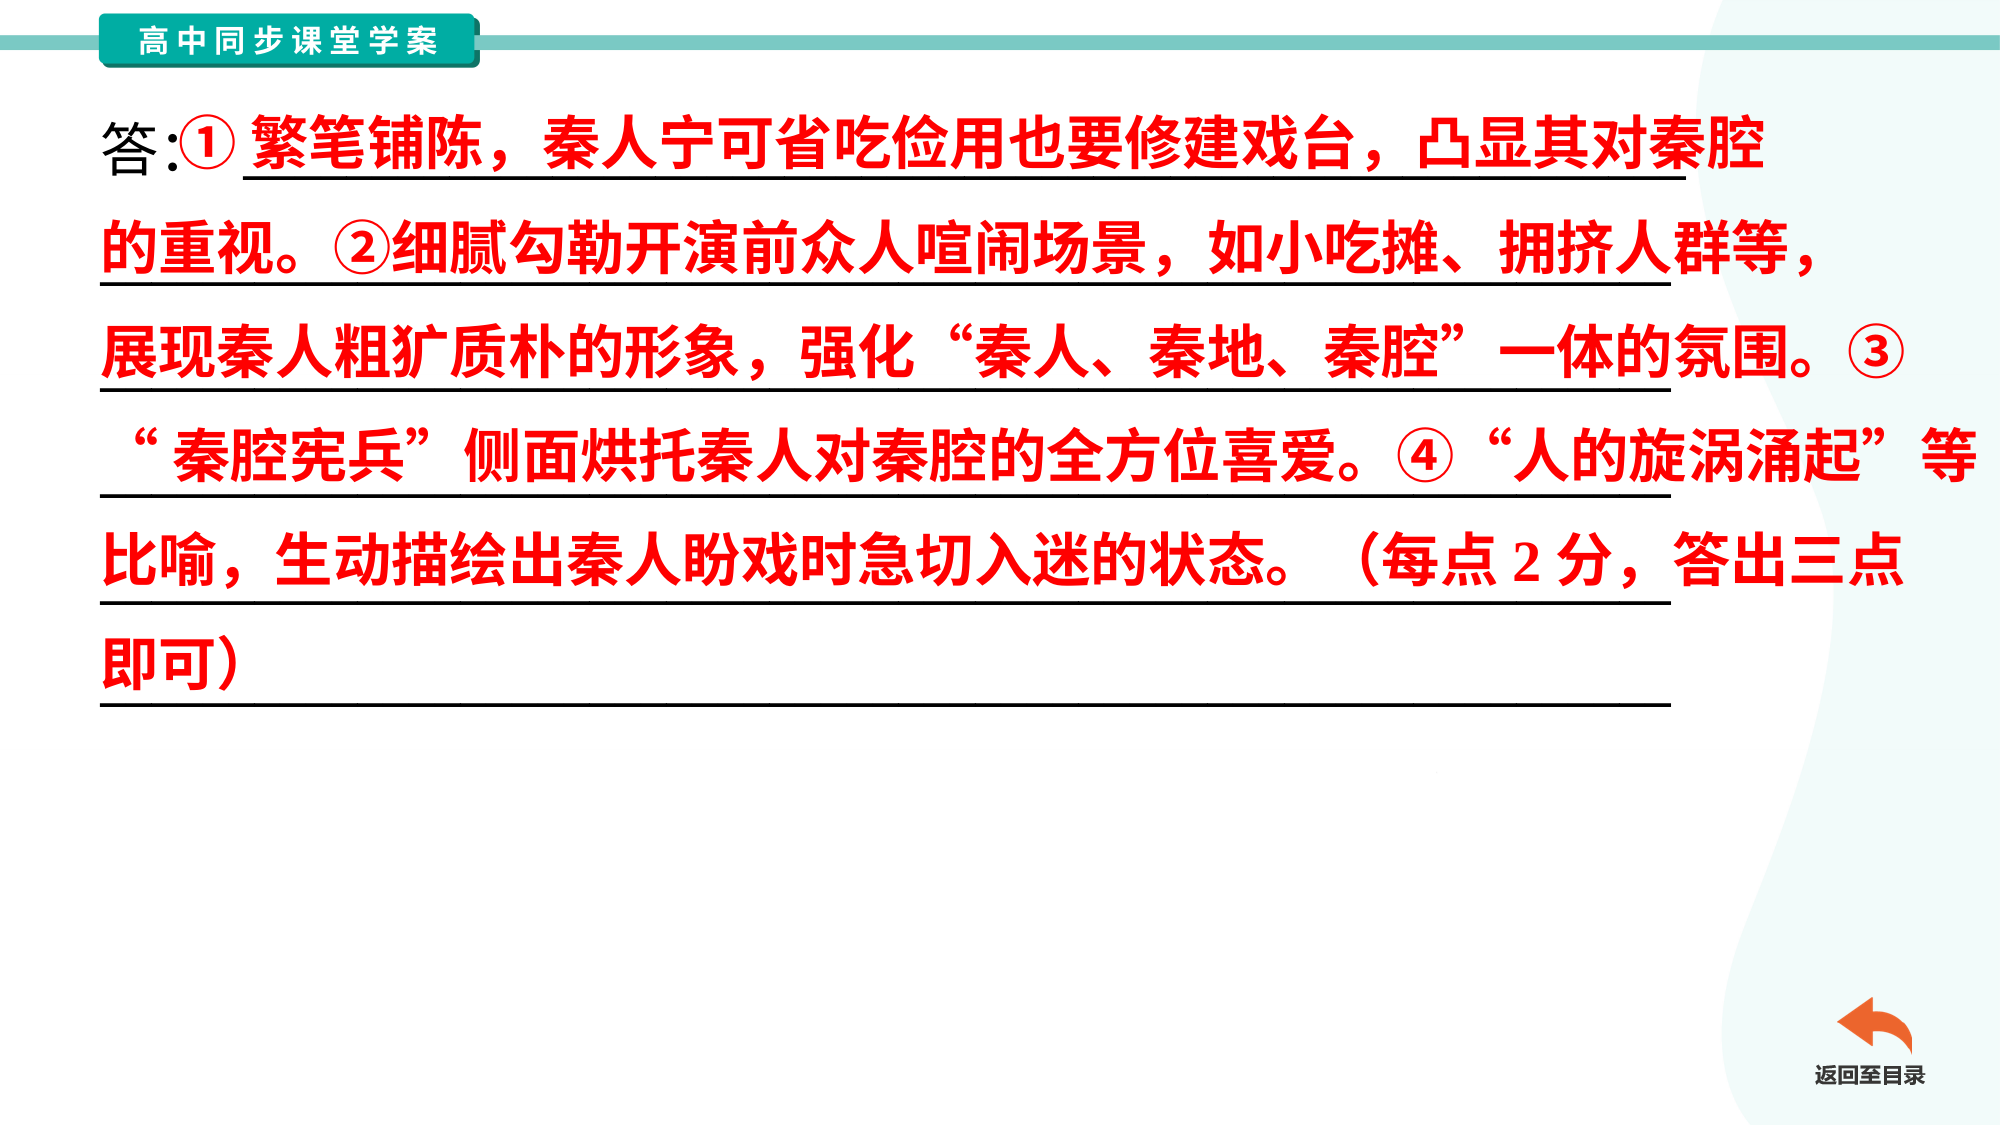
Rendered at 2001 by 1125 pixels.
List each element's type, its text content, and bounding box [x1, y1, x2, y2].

picture [0, 0, 2000, 1125]
text_box ①繁笔铺陈，秦人宁可省吃俭用也要修建戏台，凸显其对秦腔 的重视。②细腻勾勒开演前众人喧闹场景，如小吃摊、拥挤人群等， 展现秦人粗犷质朴的形象，强化“秦人、秦地、秦腔”一体的氛围。③ “秦腔宪兵”侧面烘托秦人对秦腔的全方位喜爱。④“人的旋涡涌起”等 比喻，生动描绘出秦人盼戏时急切入迷的状态。（每点2分，答出三点 即可） [100, 72, 1899, 686]
text_box 答： ________________________________________________________ _____________________________________________________________ _____________________________________________________________ _____________________________________________________________ _____________________________________________________________ _____________________________________________________________ [100, 686, 1899, 695]
